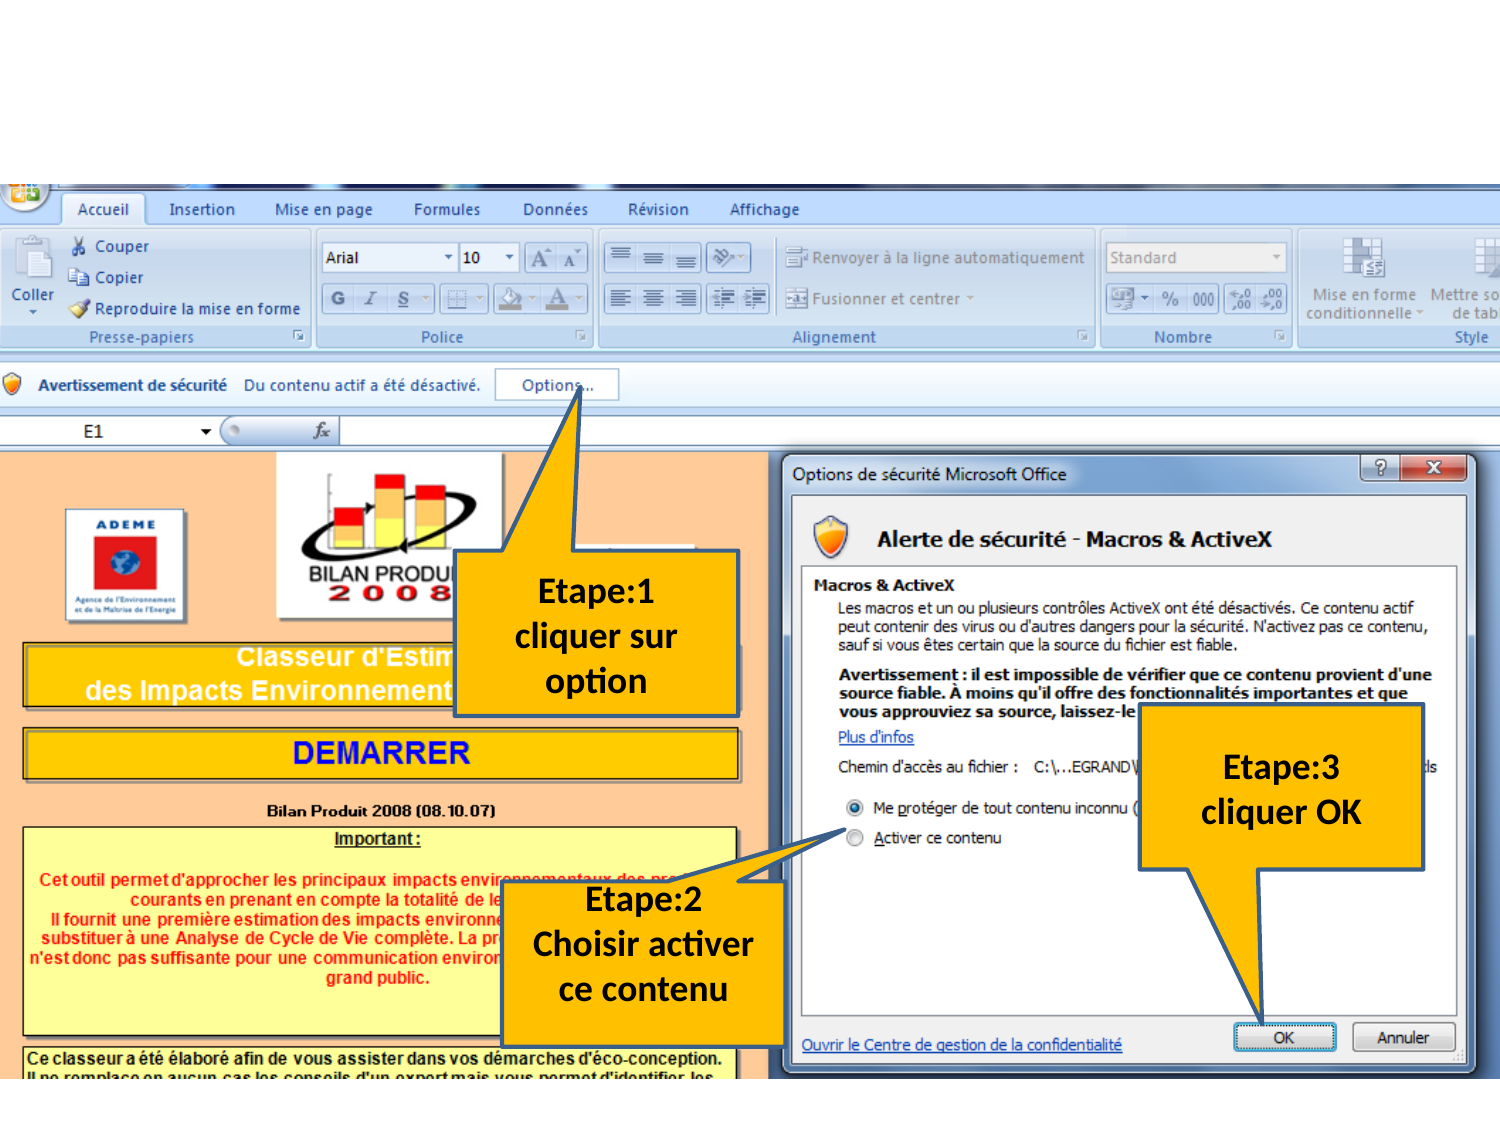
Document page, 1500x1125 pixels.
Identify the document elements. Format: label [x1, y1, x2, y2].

picture [0, 184, 1500, 1080]
